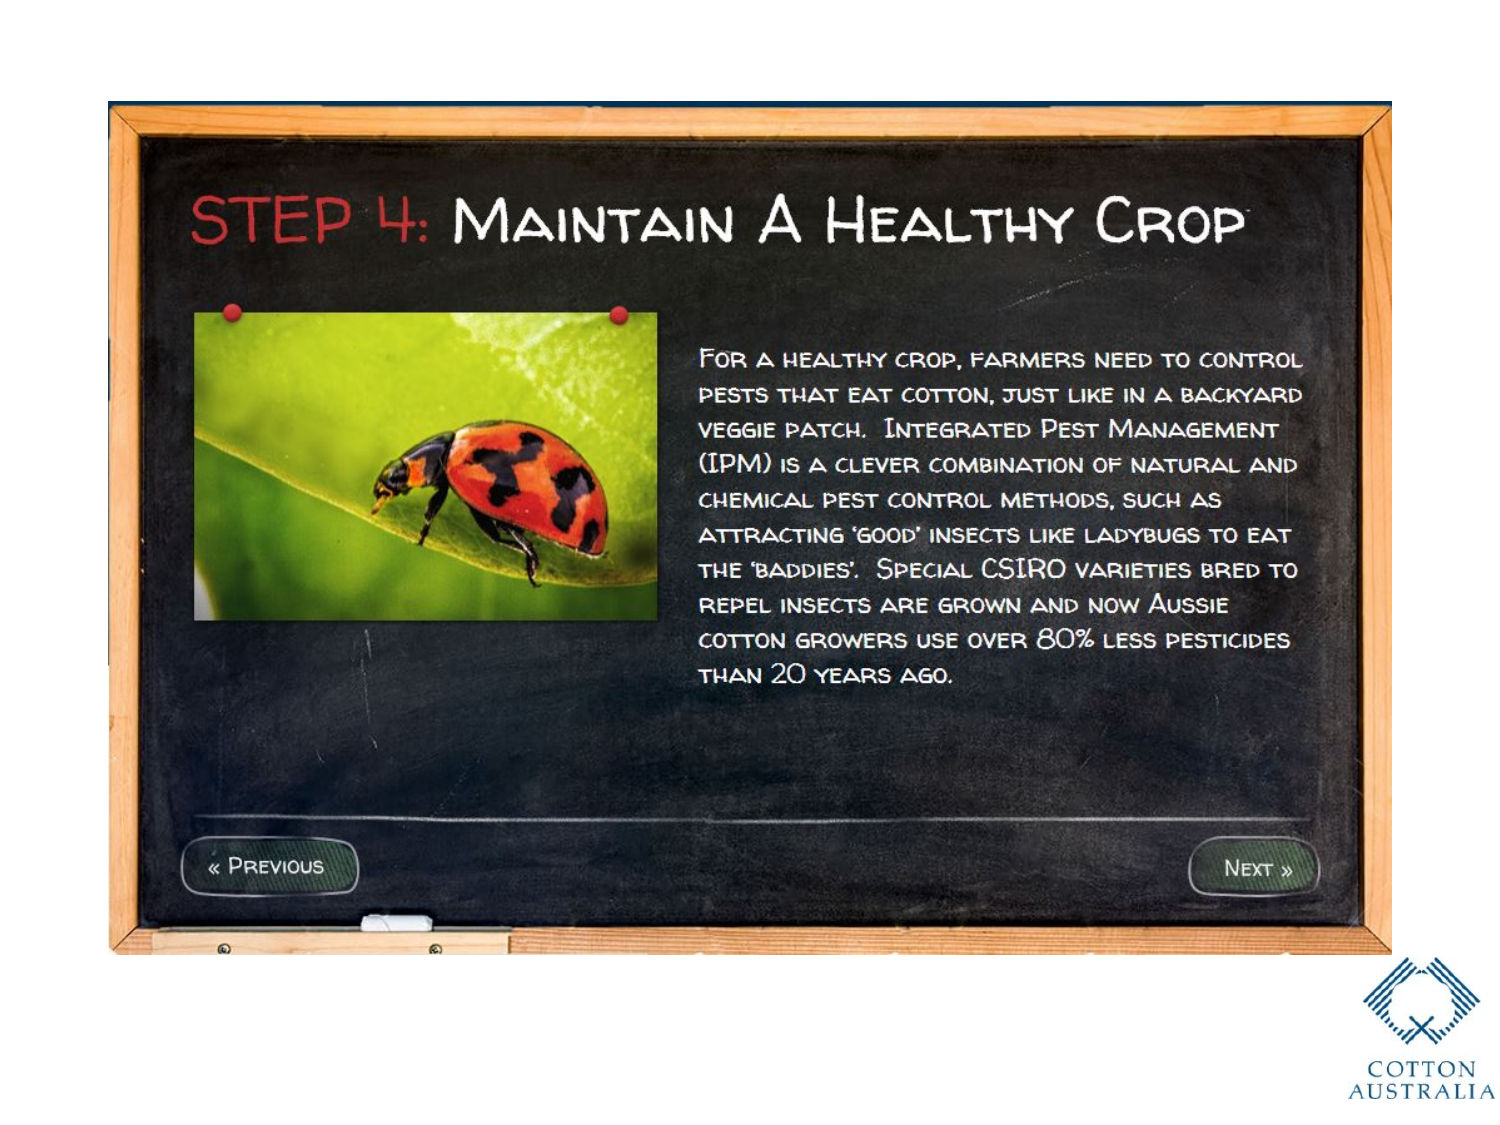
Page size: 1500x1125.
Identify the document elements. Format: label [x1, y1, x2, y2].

picture [1348, 957, 1495, 1099]
picture [108, 101, 1392, 955]
